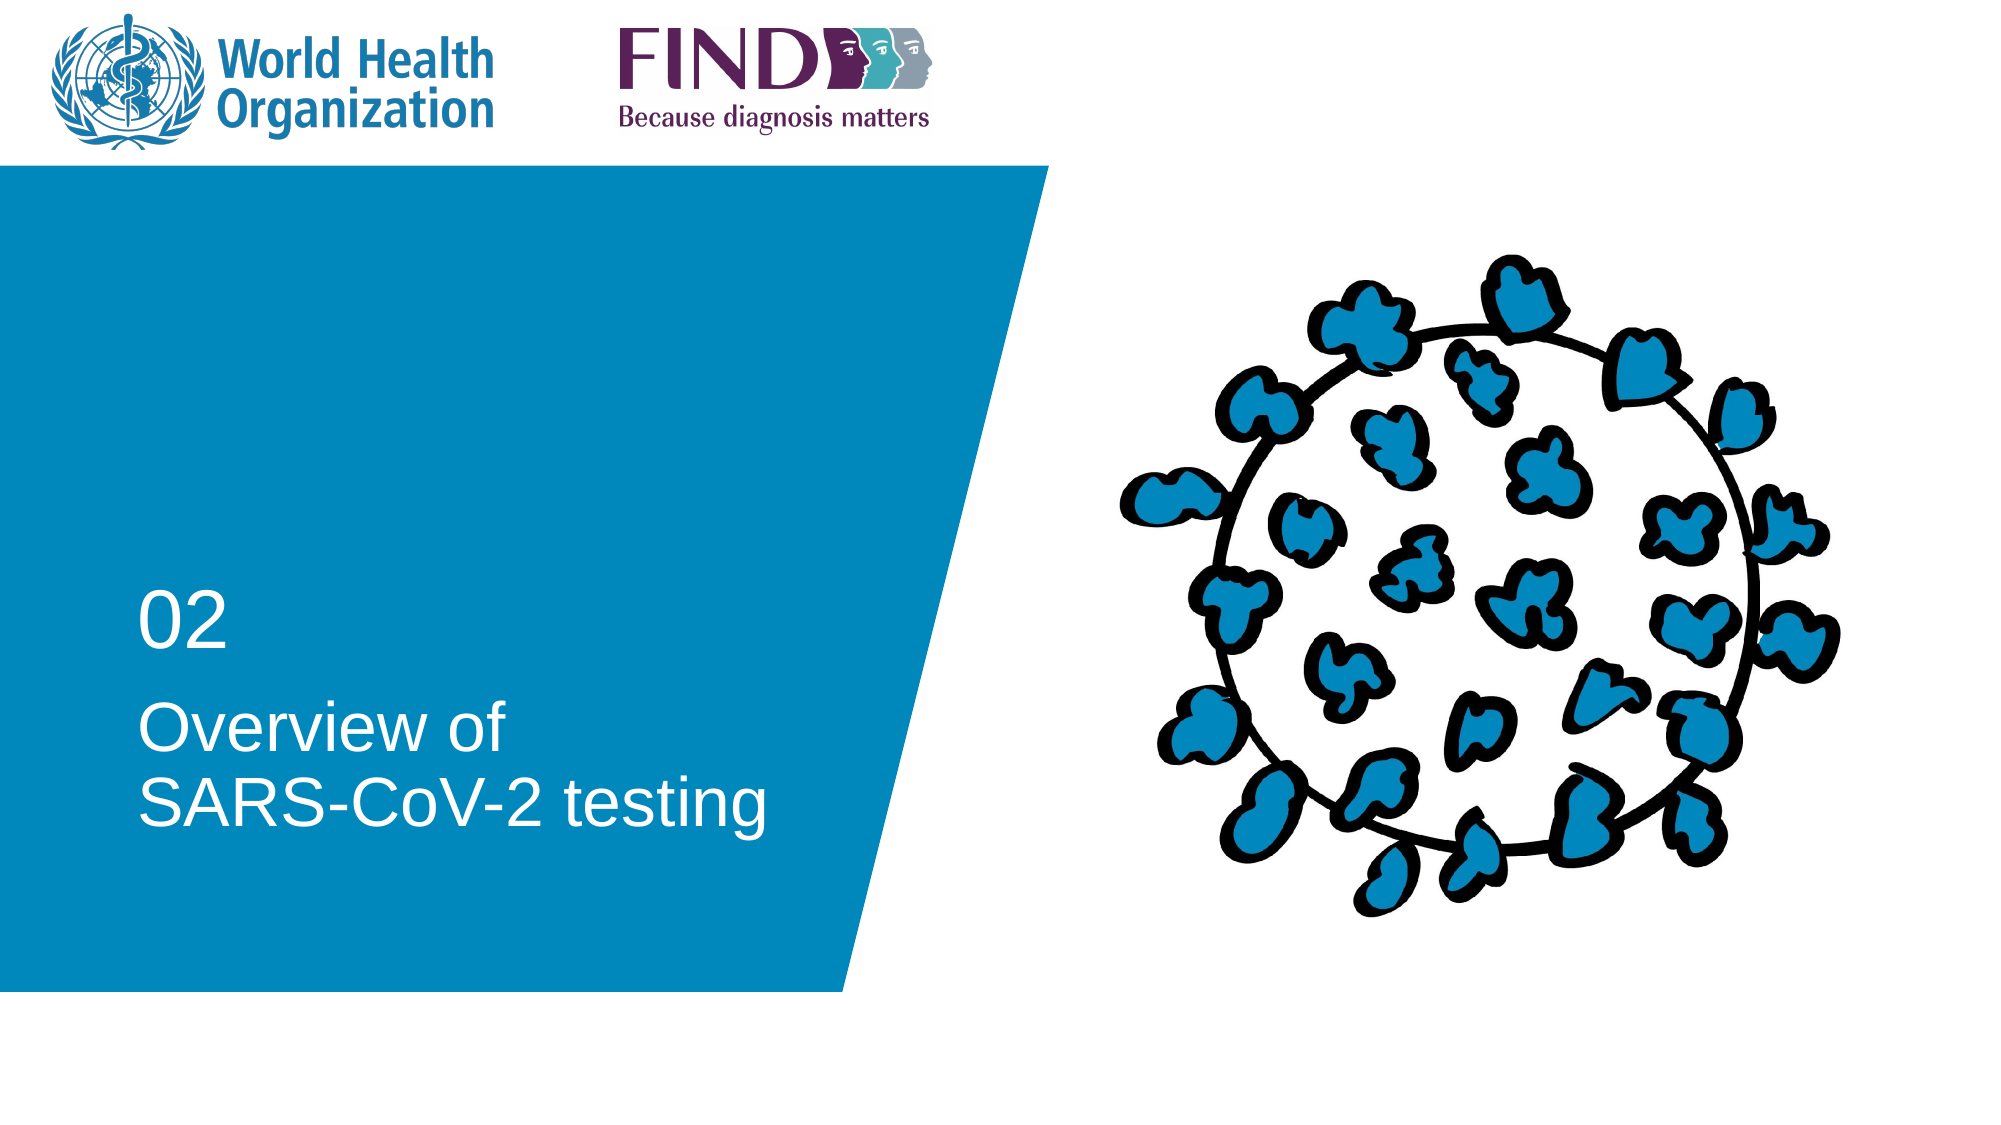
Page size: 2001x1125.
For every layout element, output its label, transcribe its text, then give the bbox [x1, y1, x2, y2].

picture [1068, 209, 1863, 949]
subtitle Overview of SARS-CoV-2 testing [137, 691, 793, 863]
picture [618, 25, 934, 137]
title 02 [137, 184, 891, 667]
picture [26, 9, 515, 154]
